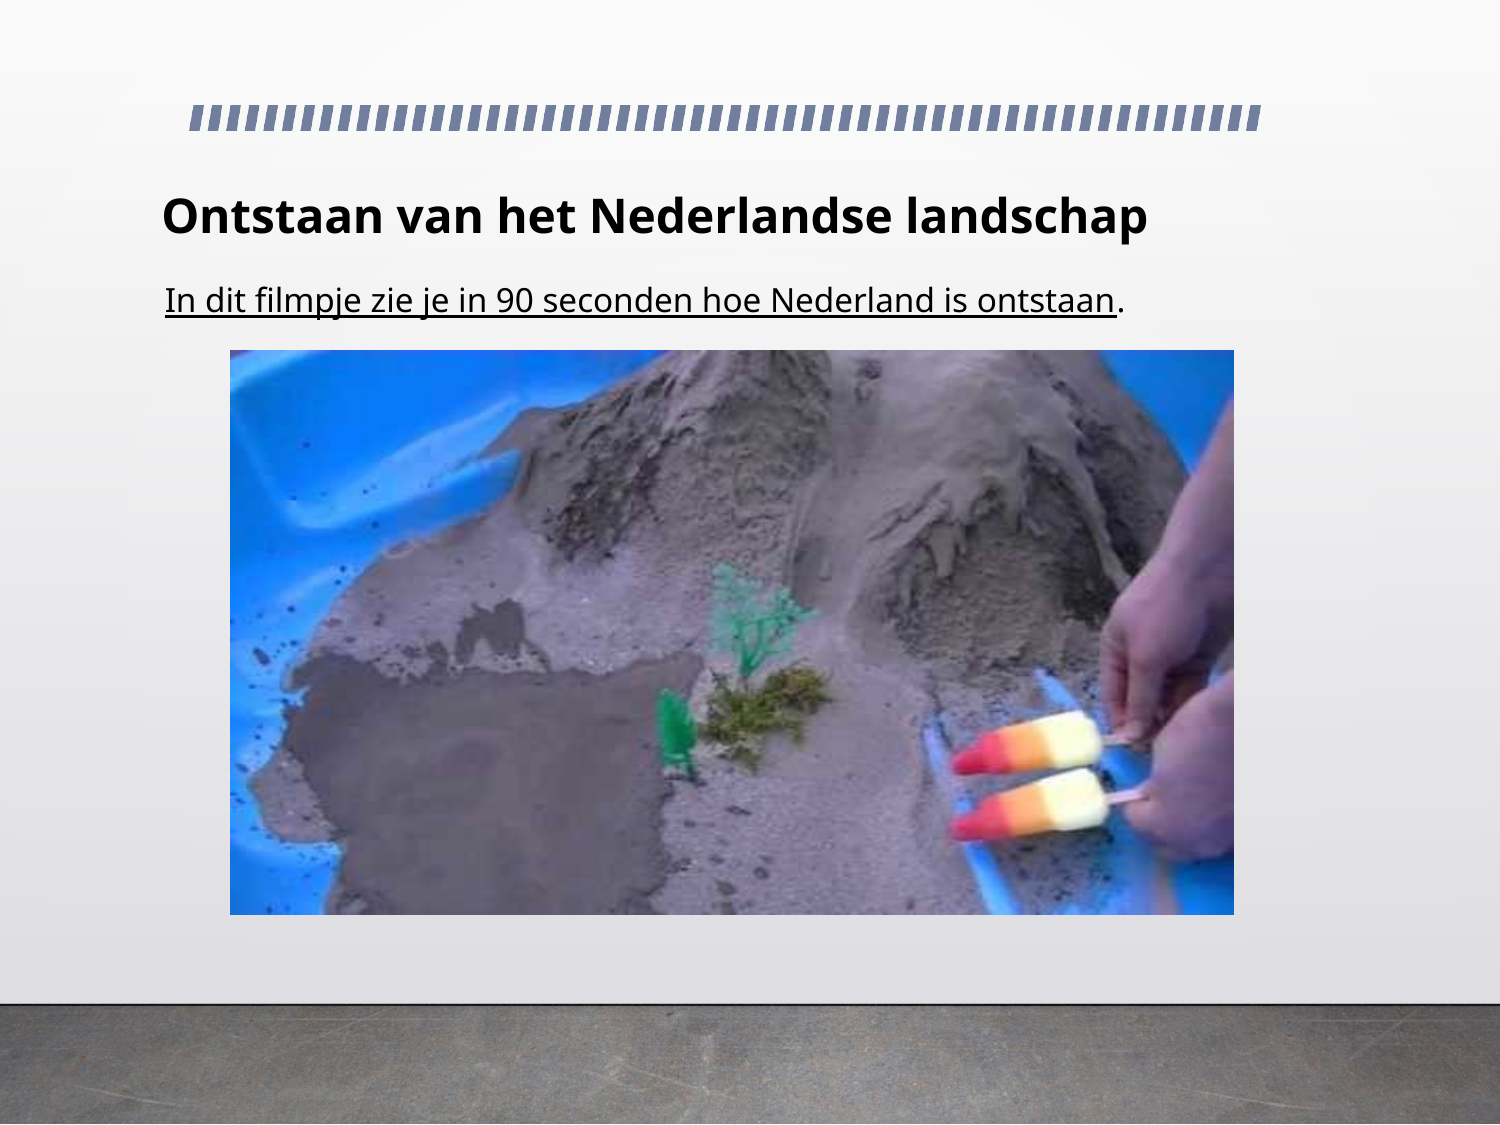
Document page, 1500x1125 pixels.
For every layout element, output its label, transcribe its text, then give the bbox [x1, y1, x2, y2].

subtitle In dit filmpje zie je in 90 seconden hoe Nederland is ontstaan. [64, 255, 1235, 882]
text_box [228, 349, 1235, 916]
title Ontstaan van het Nederlandse landschap [112, 101, 1199, 244]
picture [0, 1004, 1500, 1124]
